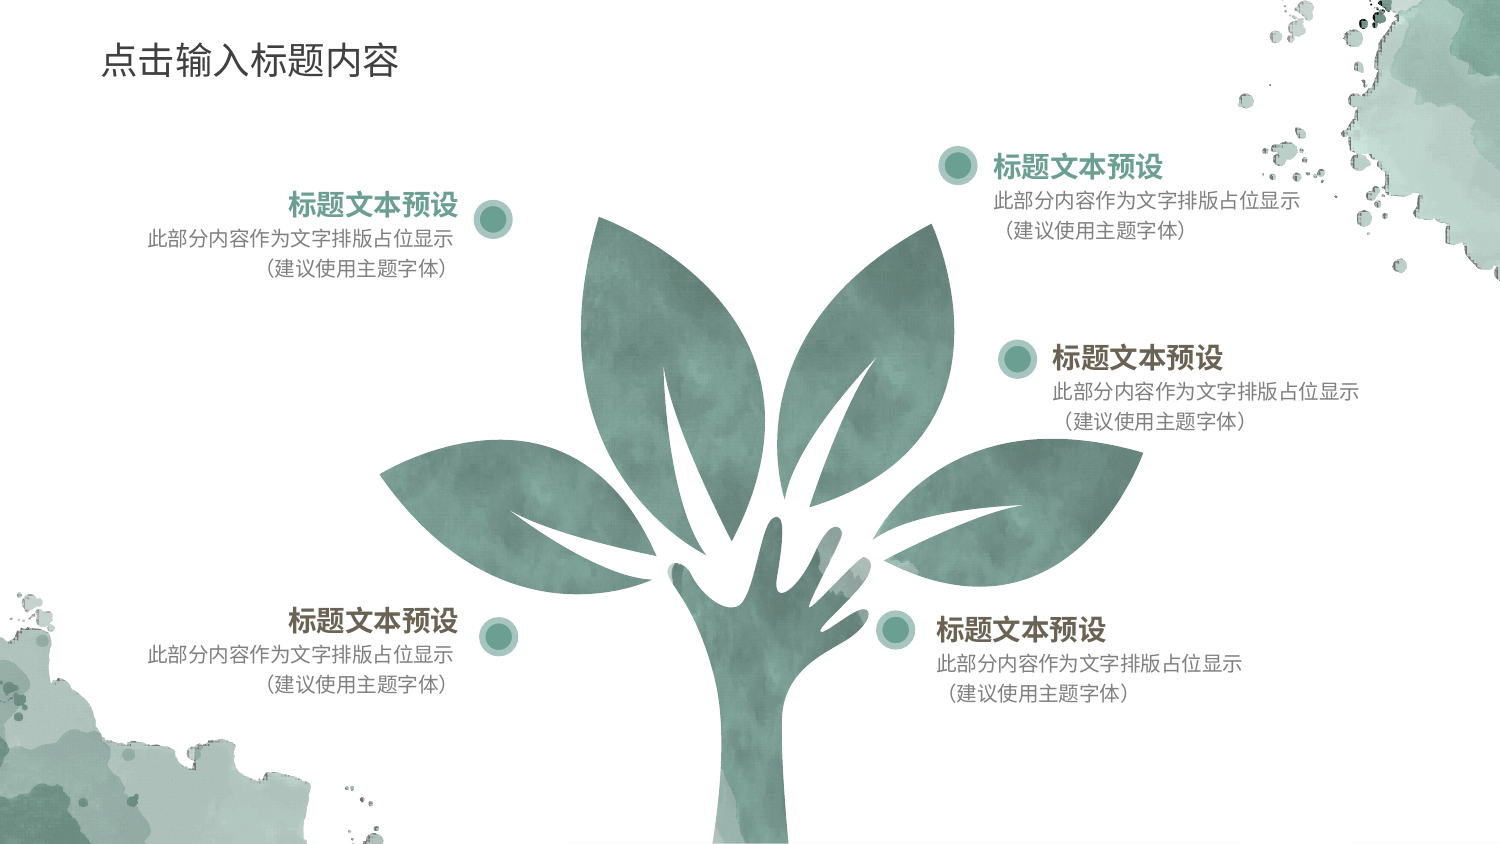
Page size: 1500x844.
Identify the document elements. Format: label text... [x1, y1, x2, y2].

text_box [481, 200, 505, 205]
picture [379, 470, 387, 485]
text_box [993, 149, 1365, 244]
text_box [88, 187, 460, 282]
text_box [88, 603, 460, 698]
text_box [935, 611, 1412, 706]
text_box [939, 146, 977, 185]
text_box 点击输入标题内容 [100, 28, 450, 91]
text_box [1052, 339, 1412, 435]
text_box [387, 206, 1152, 844]
